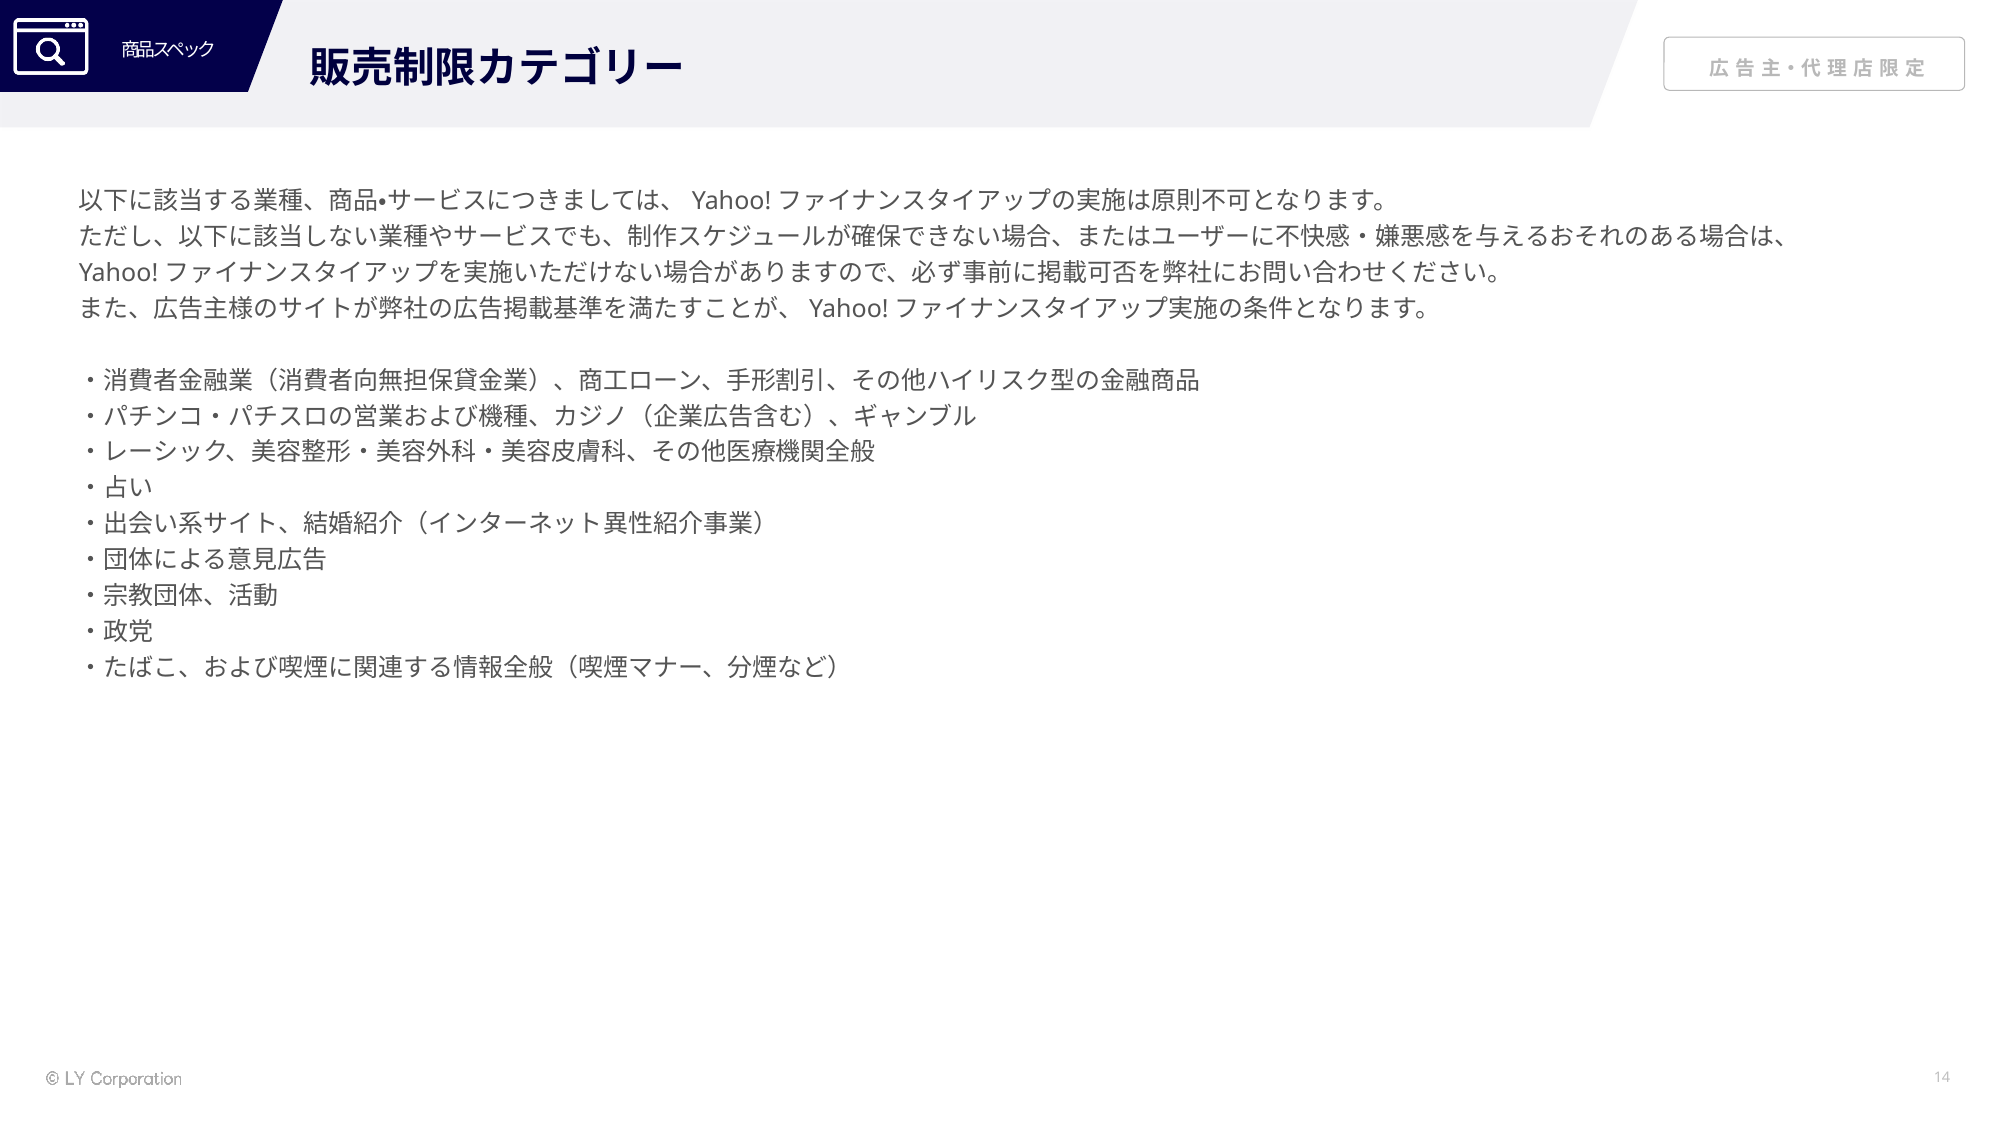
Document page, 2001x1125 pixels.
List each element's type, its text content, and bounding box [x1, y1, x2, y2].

picture [9, 5, 92, 87]
picture [46, 1071, 181, 1088]
list 販売制限カテゴリー [309, 41, 1645, 97]
list 商品スペック [97, 13, 240, 81]
text_box 以下に該当する業種、商品・サービスにつきましては、Yahoo!ファイナンスタイアップの実施は原則不可となります。 ただし、以下に該当しない業種やサービスでも、制作スケジュールが確保できない場合、またはユーザーに不快感・嫌悪感を与えるおそれのある場合は、 Yahoo!ファイナンスタイアップを実施いただけない場合がありますので、必ず事前に掲載可否を弊社にお問い合わせください。 また、広告主様のサイトが弊社の広告掲載基準を満たすことが、Yahoo!ファイナンスタイアップ実施の条件となります。 ・消費者金融業（消費者向無担保貸金業）、商工ローン、手形割引、その他ハイリスク型の金融商品 ・パチンコ・パチスロの営業および機種、カジノ（企業広告含む）、ギャンブル ・レーシック、美容整形・美容外科・美容皮膚科、その他医療機関全般 ・占い ・出会い系サイト、結婚紹介（インターネット異性紹介事業） ・団体による意見広告 ・宗教団体、活動 ・政党 ・たばこ、および喫煙に関連する情報全般（喫煙マナー、分煙など） [78, 178, 1922, 682]
